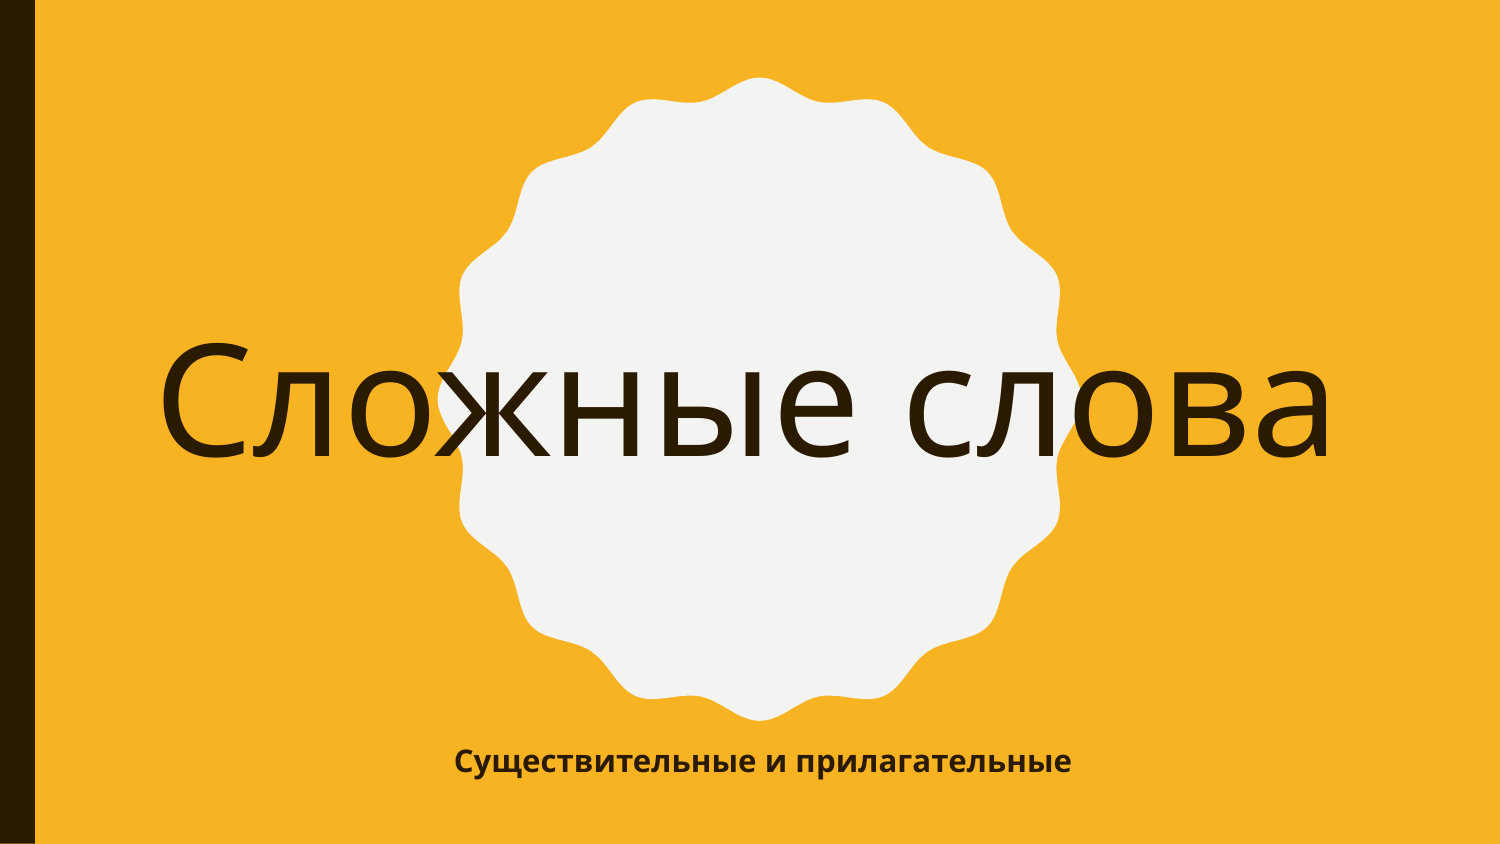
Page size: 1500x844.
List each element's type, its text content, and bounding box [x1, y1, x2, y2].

title Сложные слова [132, 135, 1403, 676]
subtitle Существительные и прилагательные [272, 735, 1263, 827]
